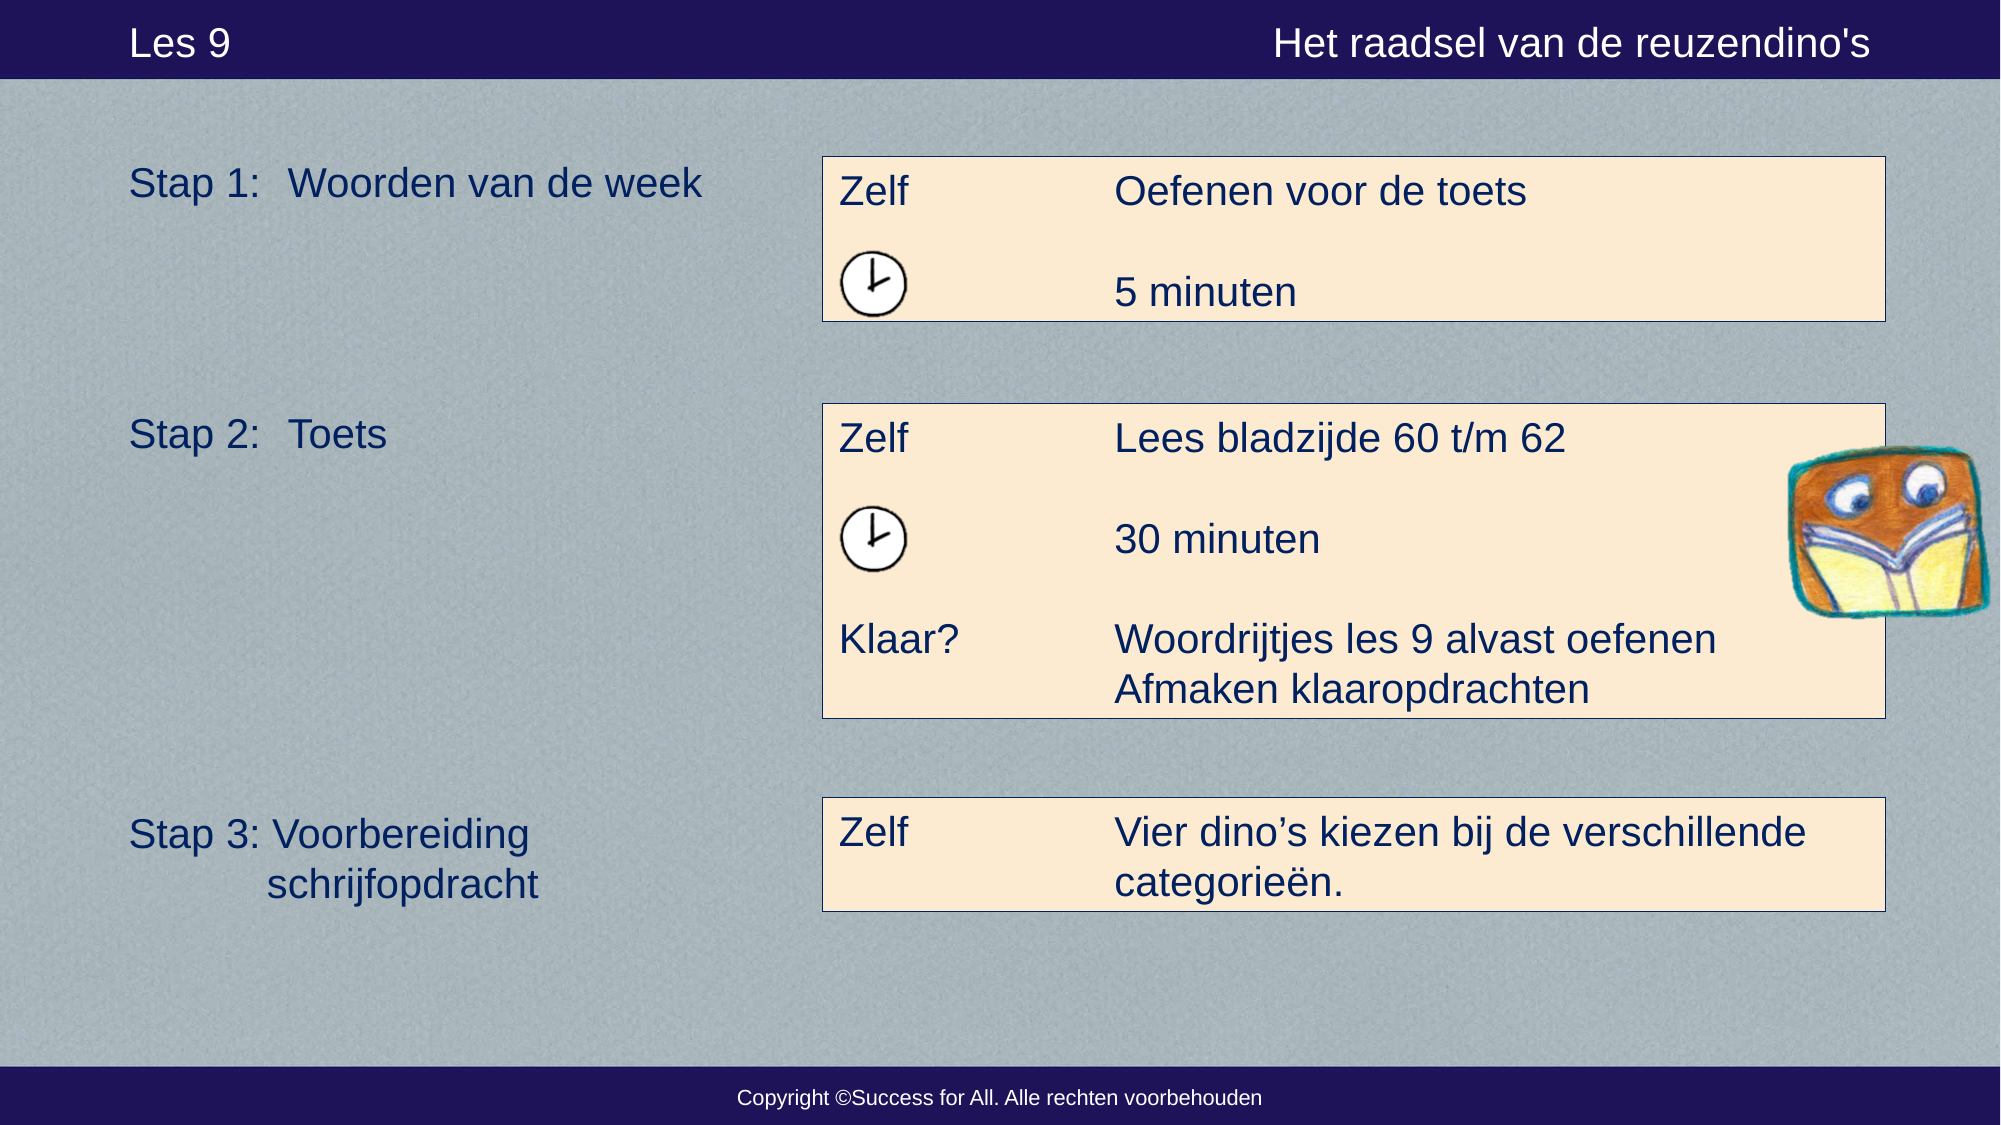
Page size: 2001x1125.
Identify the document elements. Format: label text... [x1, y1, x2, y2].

text_box Zelf Vier dino’s kiezen bij de verschillende categorieën. [822, 797, 1886, 912]
text_box Zelf Oefenen voor de toets 5 minuten [822, 156, 1886, 322]
text_box Copyright ©Success for All. Alle rechten voorbehouden [0, 1076, 2000, 1125]
text_box Stap 1: Woorden van de week Stap 2: Toets Stap 3: Voorbereiding schrijfopdracht [114, 148, 907, 914]
text_box Het raadsel van de reuzendino's [999, 8, 1886, 73]
picture [0, 0, 2001, 1125]
text_box Les 9 [114, 8, 354, 73]
text_box Zelf Lees bladzijde 60 t/m 62 30 minuten Klaar? Woordrijtjes les 9 alvast oefenen Afmaken klaaropdrachten [822, 403, 1886, 719]
